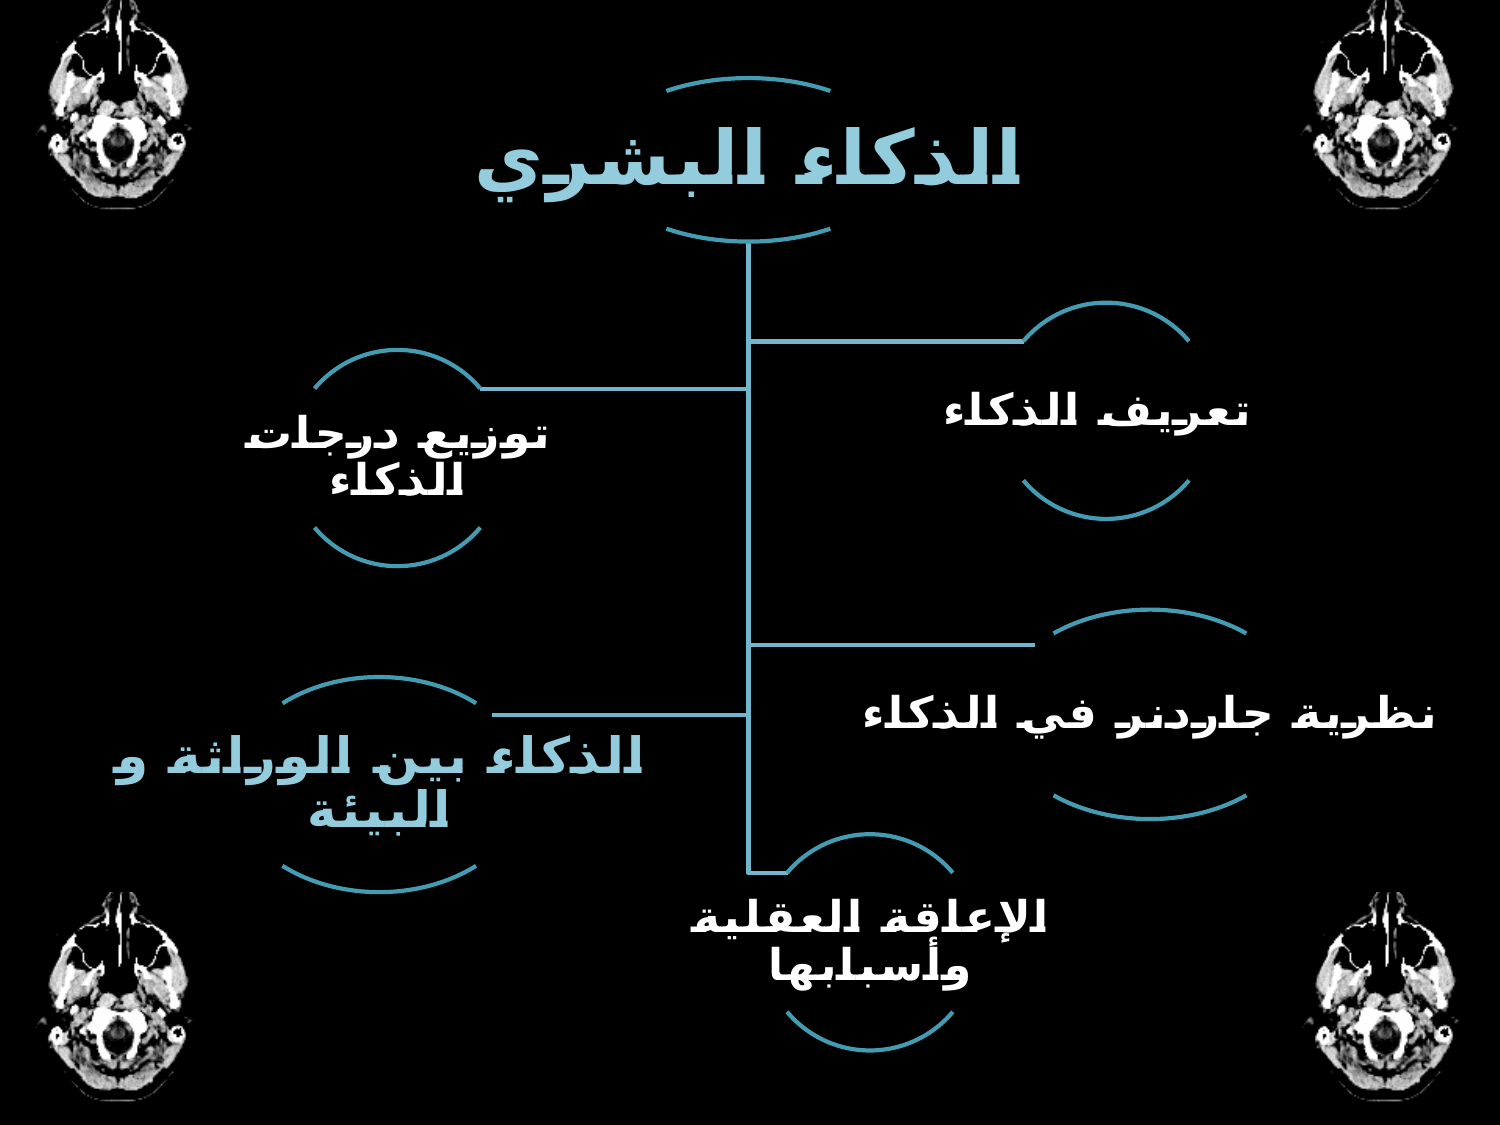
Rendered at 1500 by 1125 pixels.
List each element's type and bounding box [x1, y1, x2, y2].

picture [1266, 891, 1500, 1125]
picture [0, 891, 233, 1125]
picture [0, 0, 233, 233]
picture [1264, 0, 1498, 233]
text_box [0, 0, 1500, 1107]
